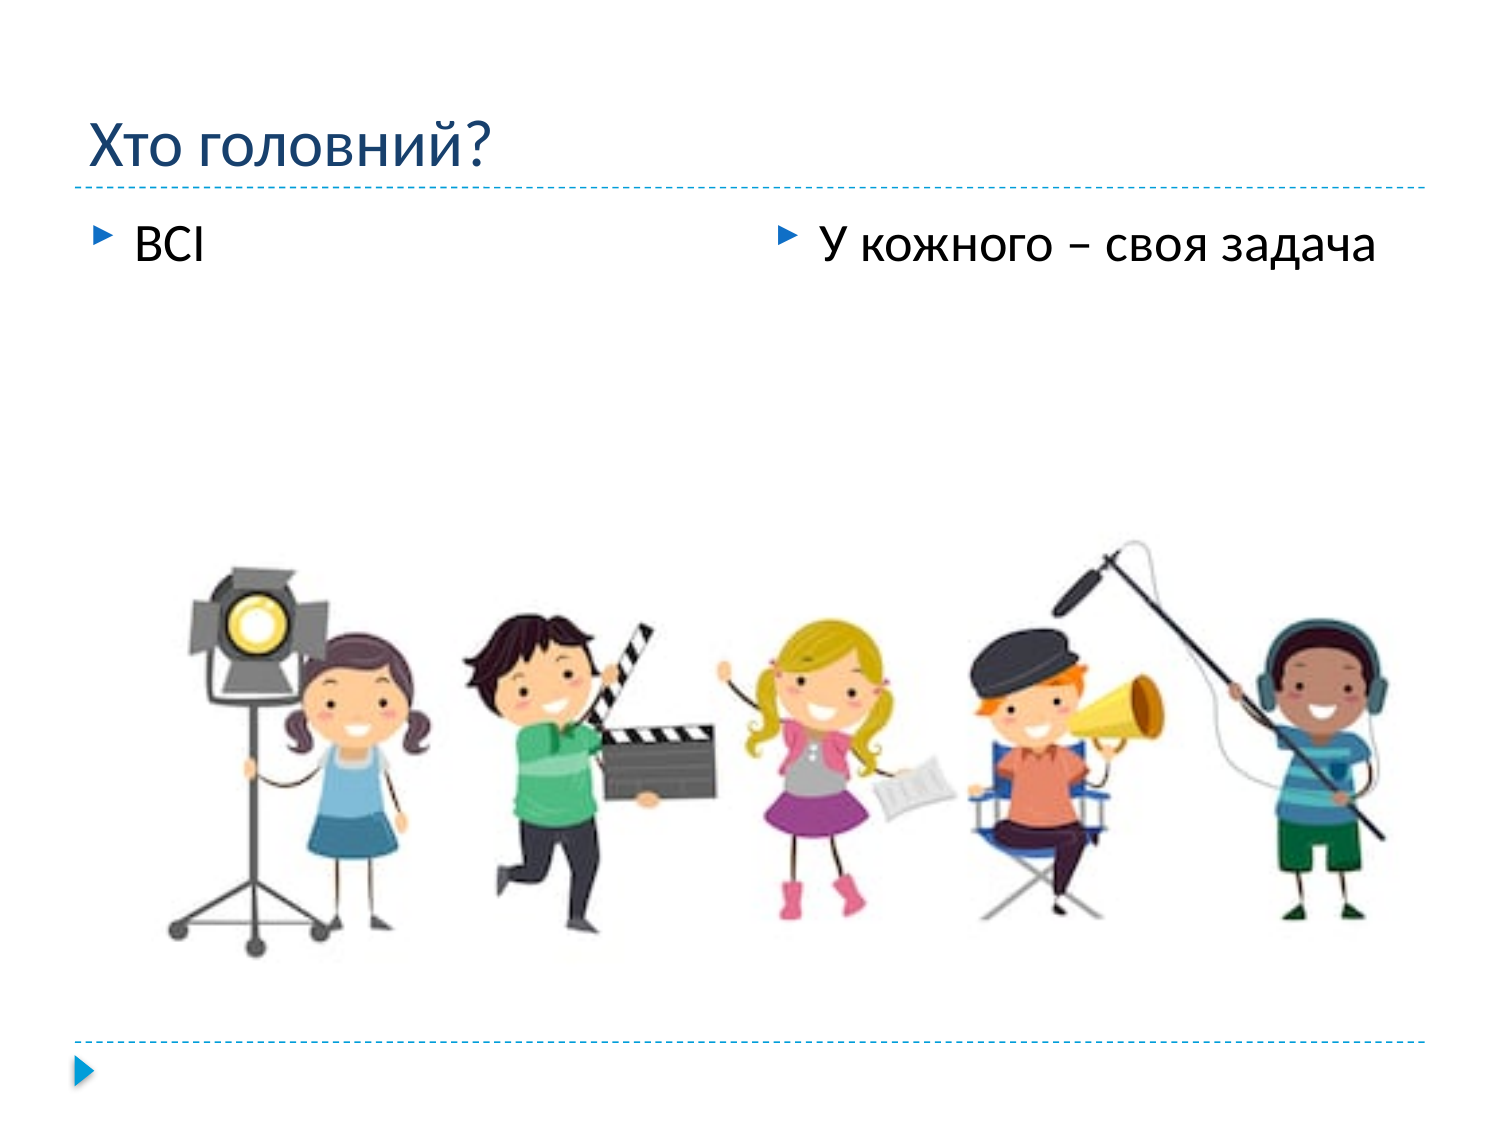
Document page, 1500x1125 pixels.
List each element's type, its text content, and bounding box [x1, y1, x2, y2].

picture [151, 318, 1402, 1010]
list ВСІ [75, 200, 738, 1010]
list У кожного – своя задача [759, 199, 1423, 1010]
title Хто головний? [75, 37, 1425, 188]
